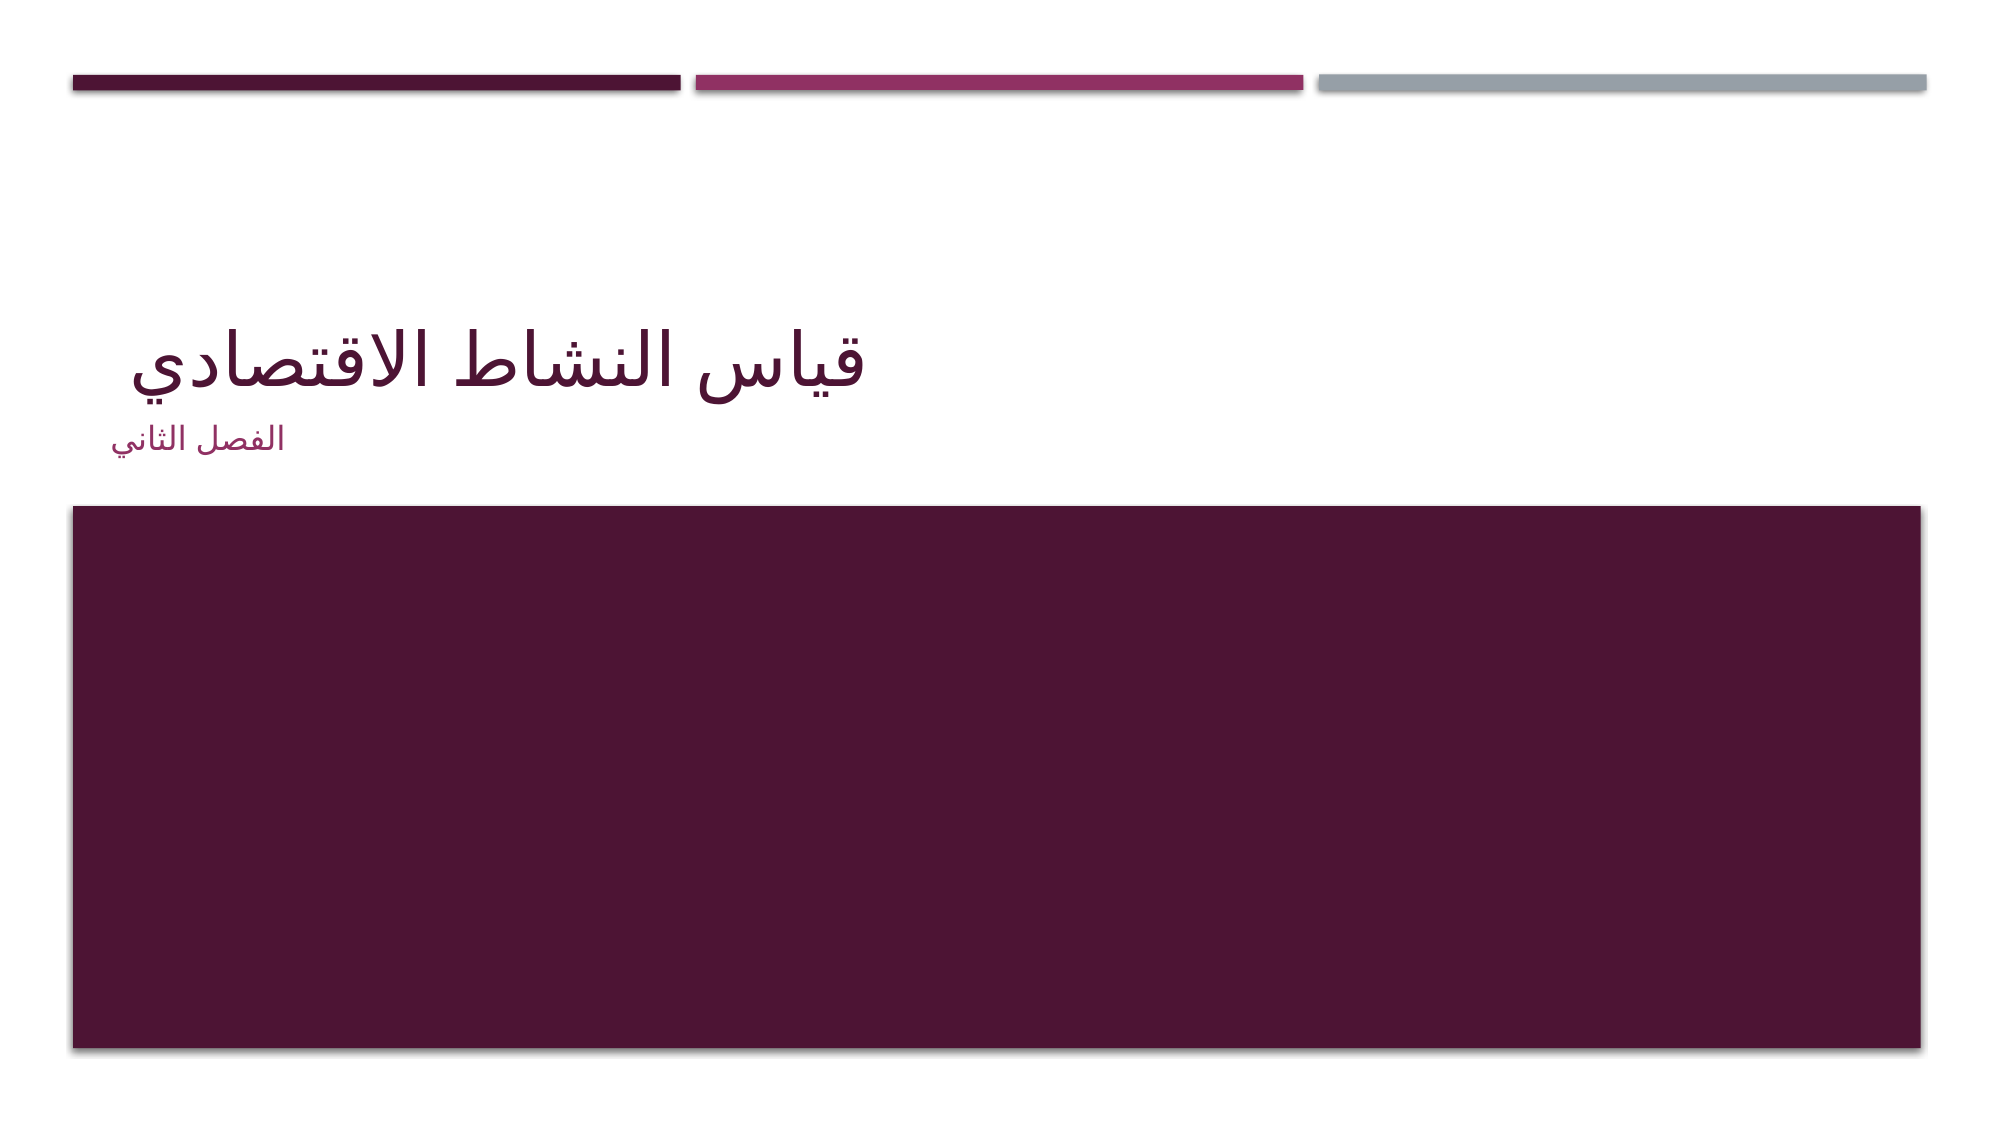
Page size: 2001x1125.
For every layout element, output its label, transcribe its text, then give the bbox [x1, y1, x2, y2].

title قياس النشاط الاقتصادي [95, 167, 1899, 409]
subtitle الفصل الثاني [95, 409, 1899, 507]
